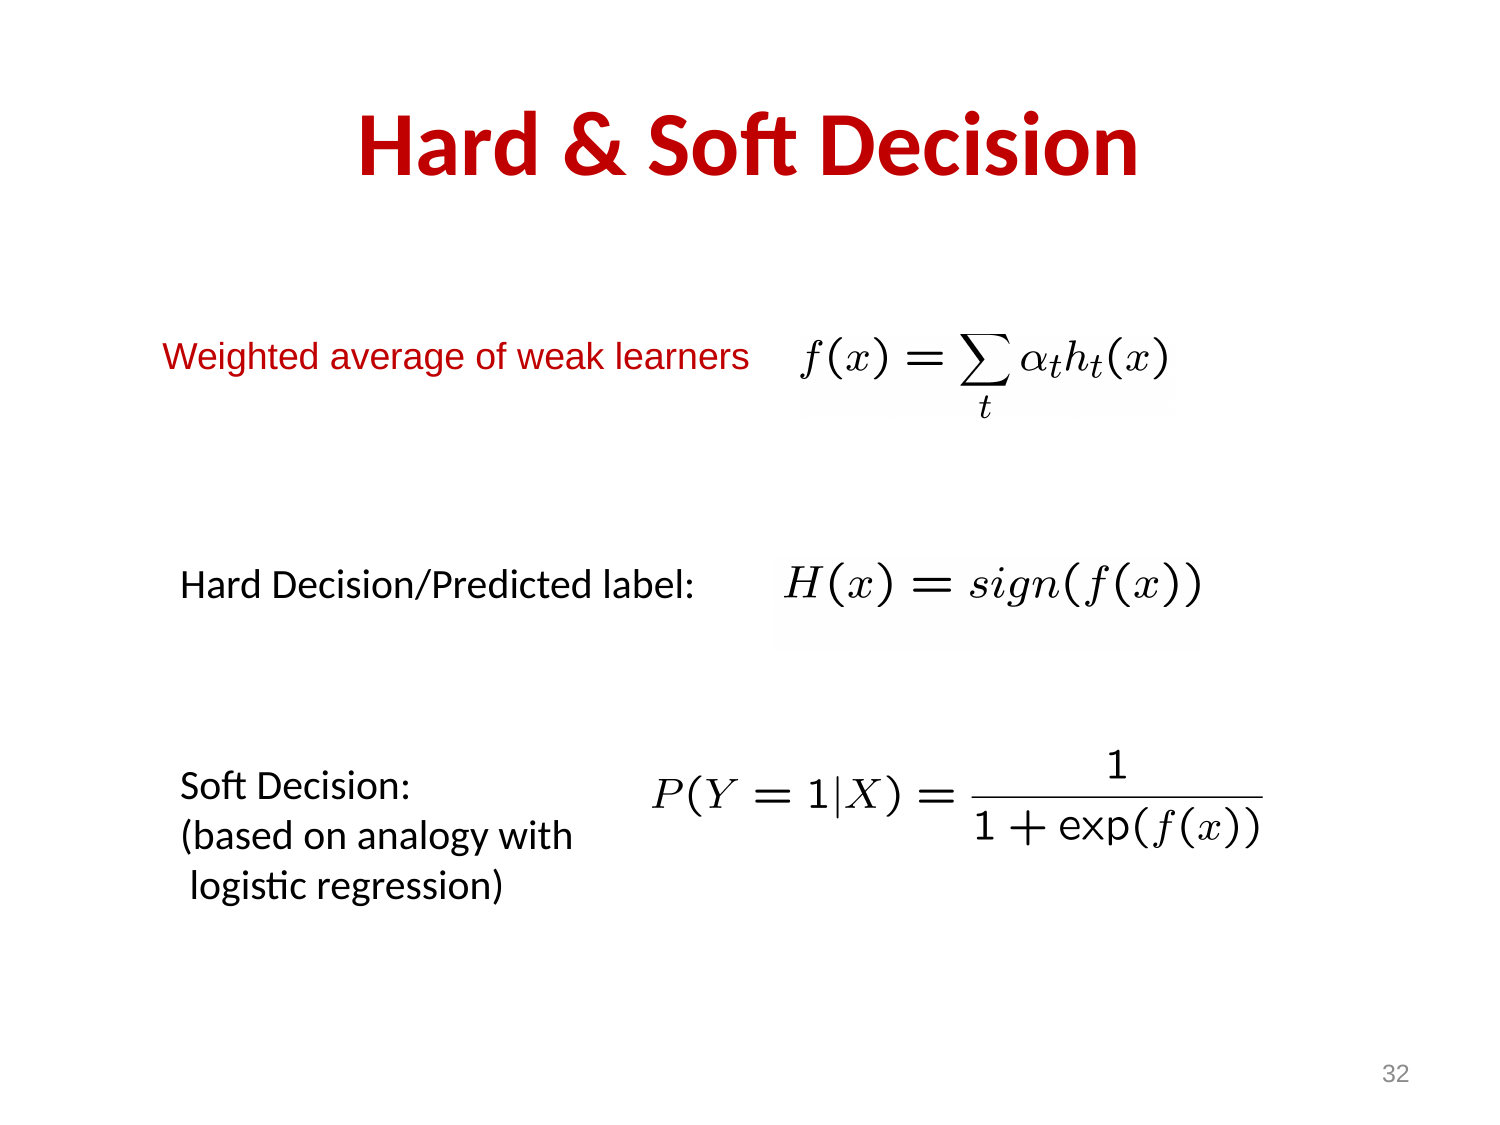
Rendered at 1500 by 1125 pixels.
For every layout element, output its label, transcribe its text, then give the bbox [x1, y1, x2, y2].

title Hard & Soft Decision [75, 45, 1425, 233]
text_box Hard Decision/Predicted label: Soft Decision: (based on analogy with logistic regression) [165, 549, 711, 915]
picture [649, 749, 1263, 849]
text_box Weighted average of weak learners [137, 324, 775, 385]
picture [799, 333, 1176, 421]
picture [774, 557, 1201, 651]
slide_number 32 [1074, 1042, 1425, 1103]
